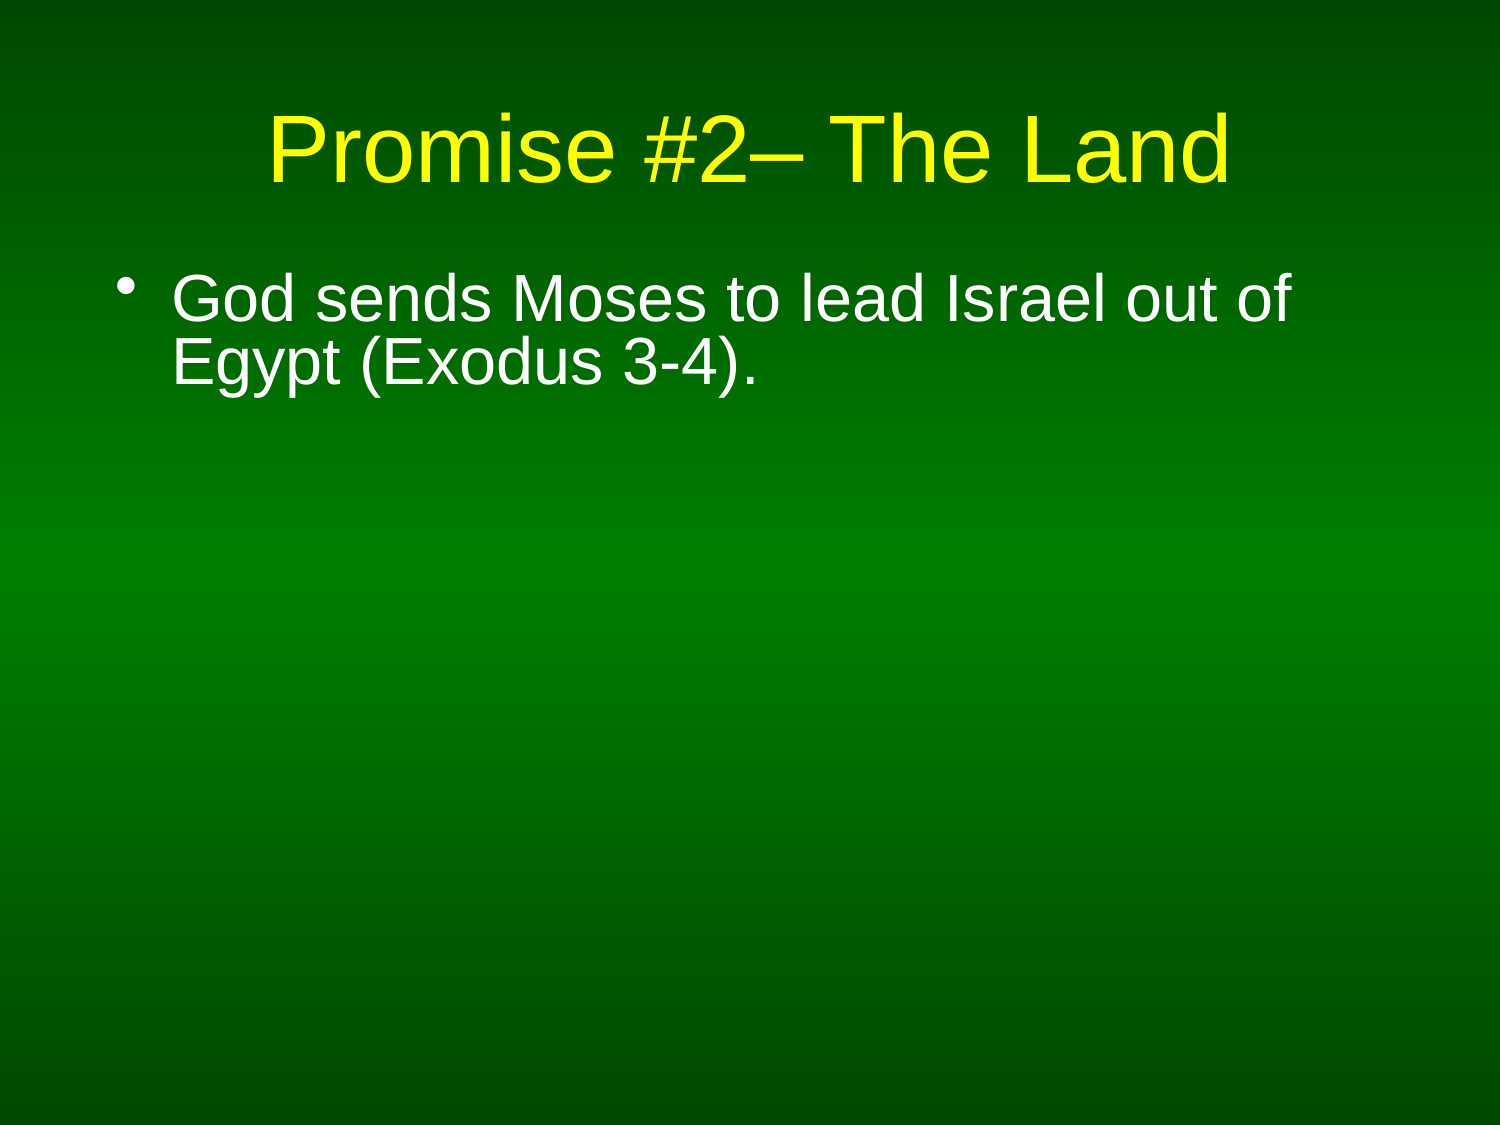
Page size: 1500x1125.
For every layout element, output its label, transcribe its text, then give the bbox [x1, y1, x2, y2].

text_box God sends Moses to lead Israel out of Egypt (Exodus 3-4). [99, 262, 1475, 1088]
title Promise #2– The Land [37, 50, 1463, 238]
